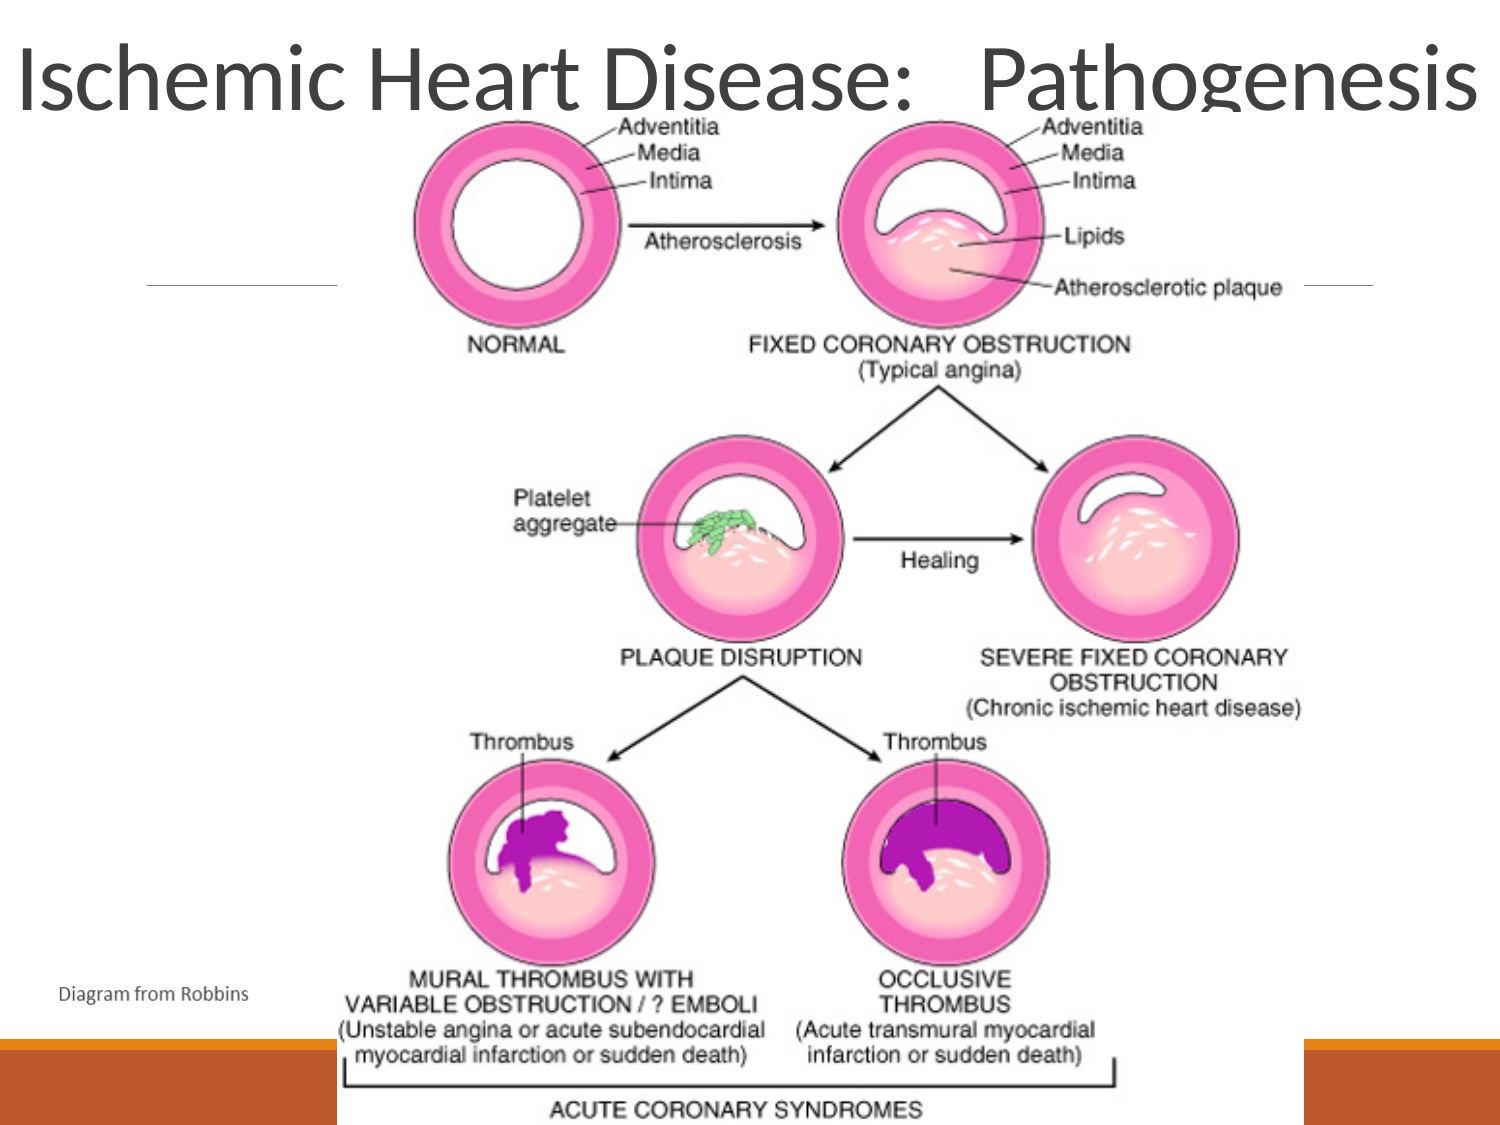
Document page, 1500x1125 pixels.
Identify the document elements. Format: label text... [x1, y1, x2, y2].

picture [336, 111, 1304, 1125]
picture [42, 974, 307, 1020]
title Ischemic Heart Disease: Pathogenesis [0, 0, 1500, 138]
